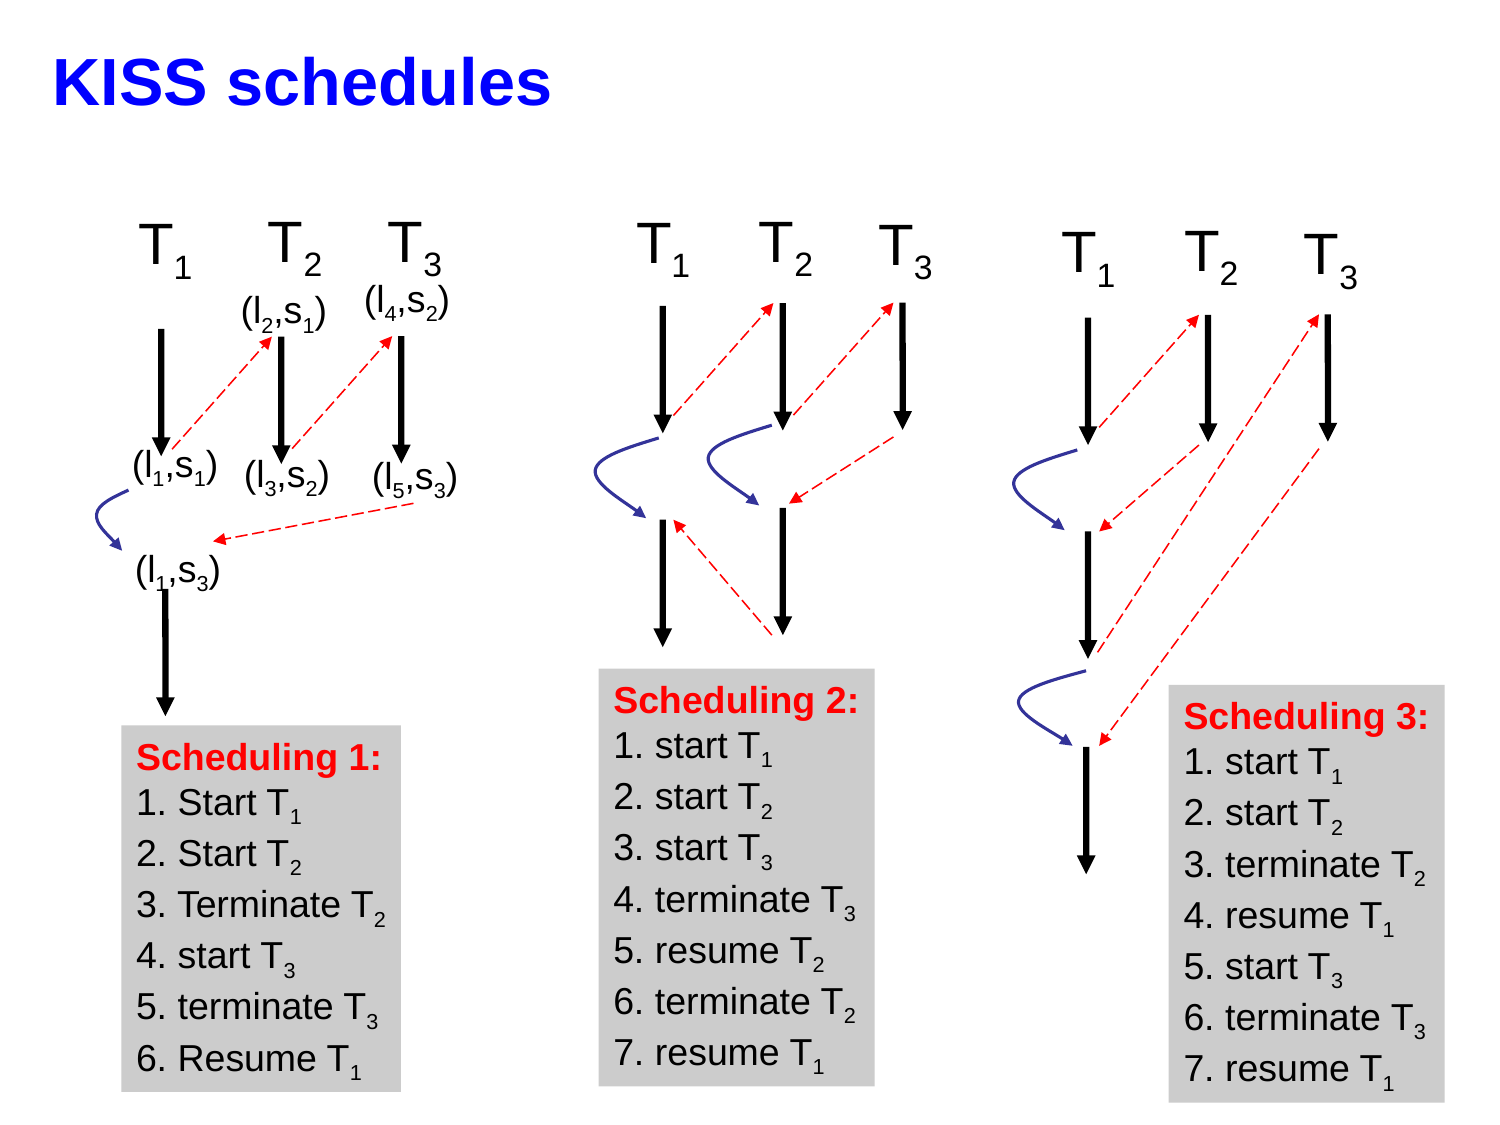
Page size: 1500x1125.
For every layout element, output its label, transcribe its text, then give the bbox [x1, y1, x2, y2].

text_box [656, 519, 669, 648]
text_box [595, 437, 659, 519]
text_box T2 [744, 196, 829, 291]
text_box [73, 238, 1464, 1024]
text_box [896, 302, 909, 430]
text_box T2 [1169, 205, 1254, 300]
text_box [96, 490, 129, 551]
title KISS schedules [0, 0, 1500, 126]
text_box [1099, 730, 1112, 746]
text_box [379, 336, 393, 350]
text_box T3 [863, 199, 948, 295]
text_box T2 [253, 196, 338, 278]
text_box T1 [621, 197, 706, 293]
text_box [880, 302, 894, 317]
text_box [213, 532, 227, 546]
text_box [776, 303, 790, 431]
text_box [155, 328, 168, 457]
text_box [1013, 449, 1078, 531]
text_box [673, 519, 687, 534]
text_box [1307, 314, 1319, 331]
text_box [1080, 746, 1093, 875]
text_box [262, 345, 270, 351]
text_box [1081, 531, 1095, 659]
text_box (l2,s1) [225, 278, 343, 345]
text_box [1081, 317, 1095, 446]
text_box [1321, 314, 1335, 442]
text_box Scheduling 1: 1. Start T1 2. Start T2 3. Terminate T2 4. start T3 5. terminate T3 6. Resume T1 [121, 725, 401, 1092]
text_box [159, 604, 172, 717]
text_box T3 [1289, 209, 1374, 304]
text_box (l5,s3) [357, 444, 474, 511]
text_box [760, 303, 774, 317]
text_box [1099, 513, 1120, 532]
text_box [1018, 670, 1087, 746]
text_box Scheduling 2: 1. start T1 2. start T2 3. start T3 4. terminate T3 5. resume T2 6. terminate T2 7. resume T1 [598, 668, 875, 1087]
text_box (l1,s1) [117, 432, 234, 499]
text_box KISS schedules [37, 19, 1475, 138]
text_box (l4,s2) [349, 267, 466, 333]
text_box T1 [123, 199, 208, 294]
text_box (l1,s3) [119, 537, 237, 604]
text_box [789, 491, 805, 504]
text_box [656, 305, 669, 434]
text_box [708, 425, 772, 506]
text_box T1 [1046, 206, 1131, 302]
text_box Scheduling 3: 1. start T1 2. start T2 3. terminate T2 4. resume T1 5. start T3 6. terminate T3 7. resume T1 [1168, 684, 1445, 1103]
text_box [1186, 314, 1199, 329]
text_box T3 [373, 196, 458, 267]
text_box [776, 507, 790, 636]
text_box [1201, 314, 1215, 443]
text_box (l3,s2) [229, 442, 346, 509]
